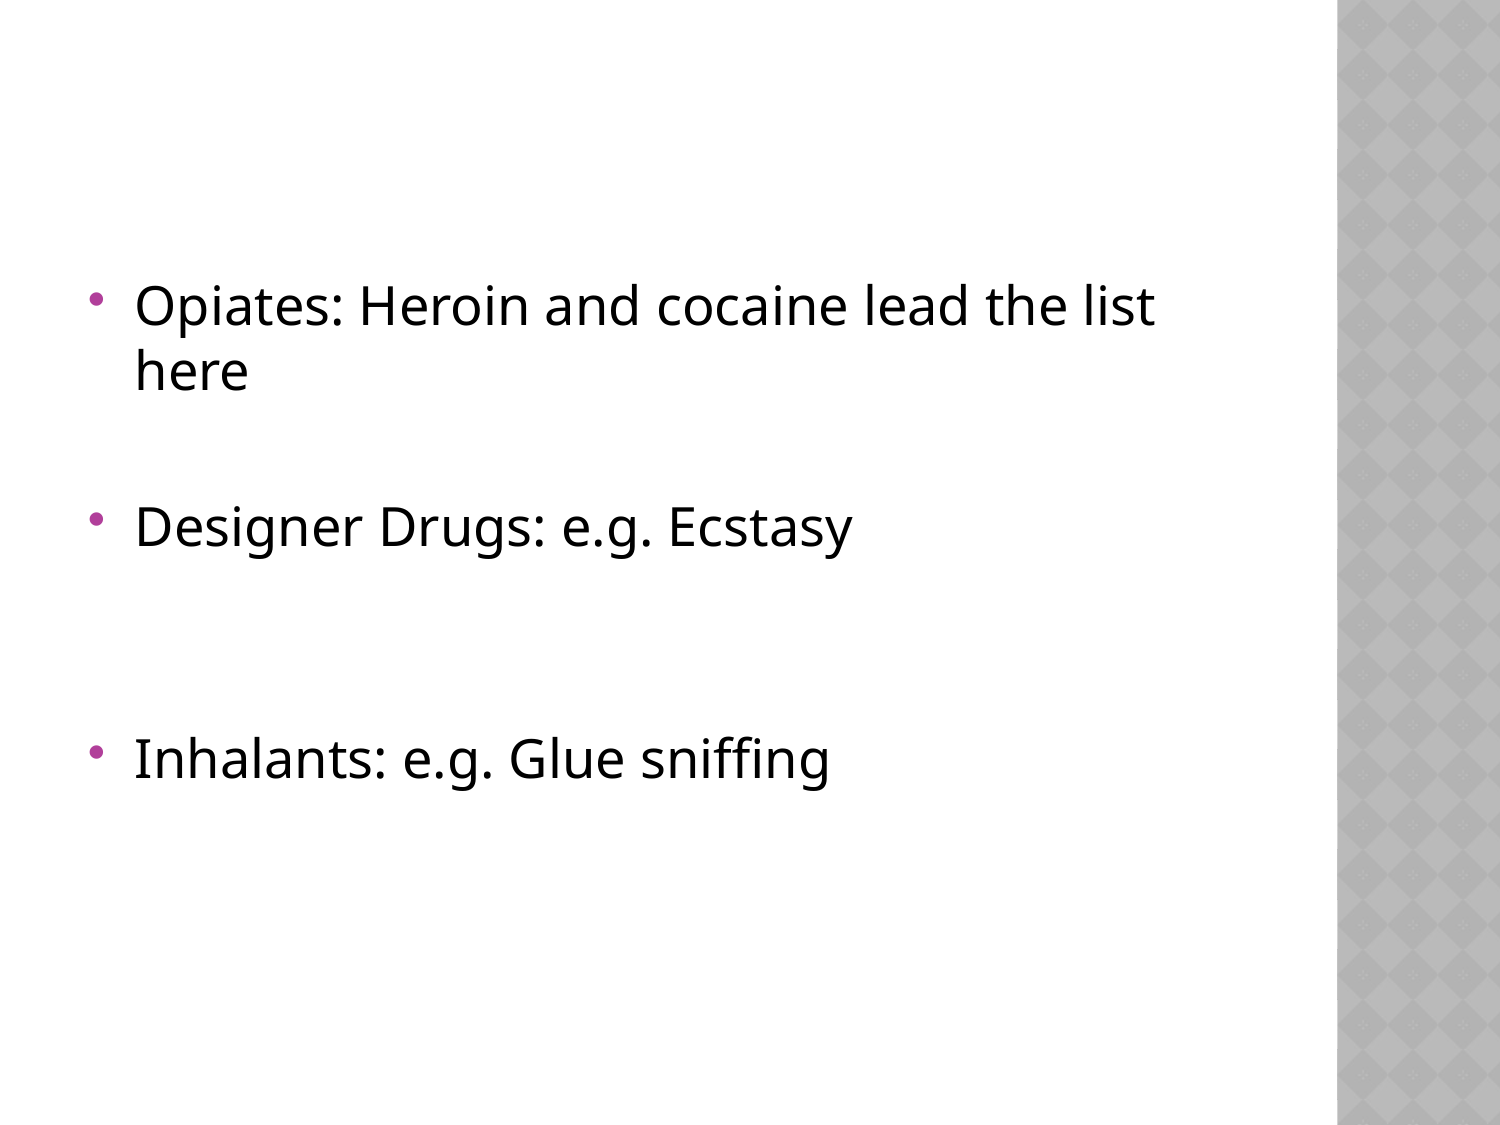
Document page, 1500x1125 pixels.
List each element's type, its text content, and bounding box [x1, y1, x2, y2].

list Opiates: Heroin and cocaine lead the list here Designer Drugs: e.g. Ecstasy Inhalants: e.g. Glue sniffing [75, 264, 1263, 1059]
